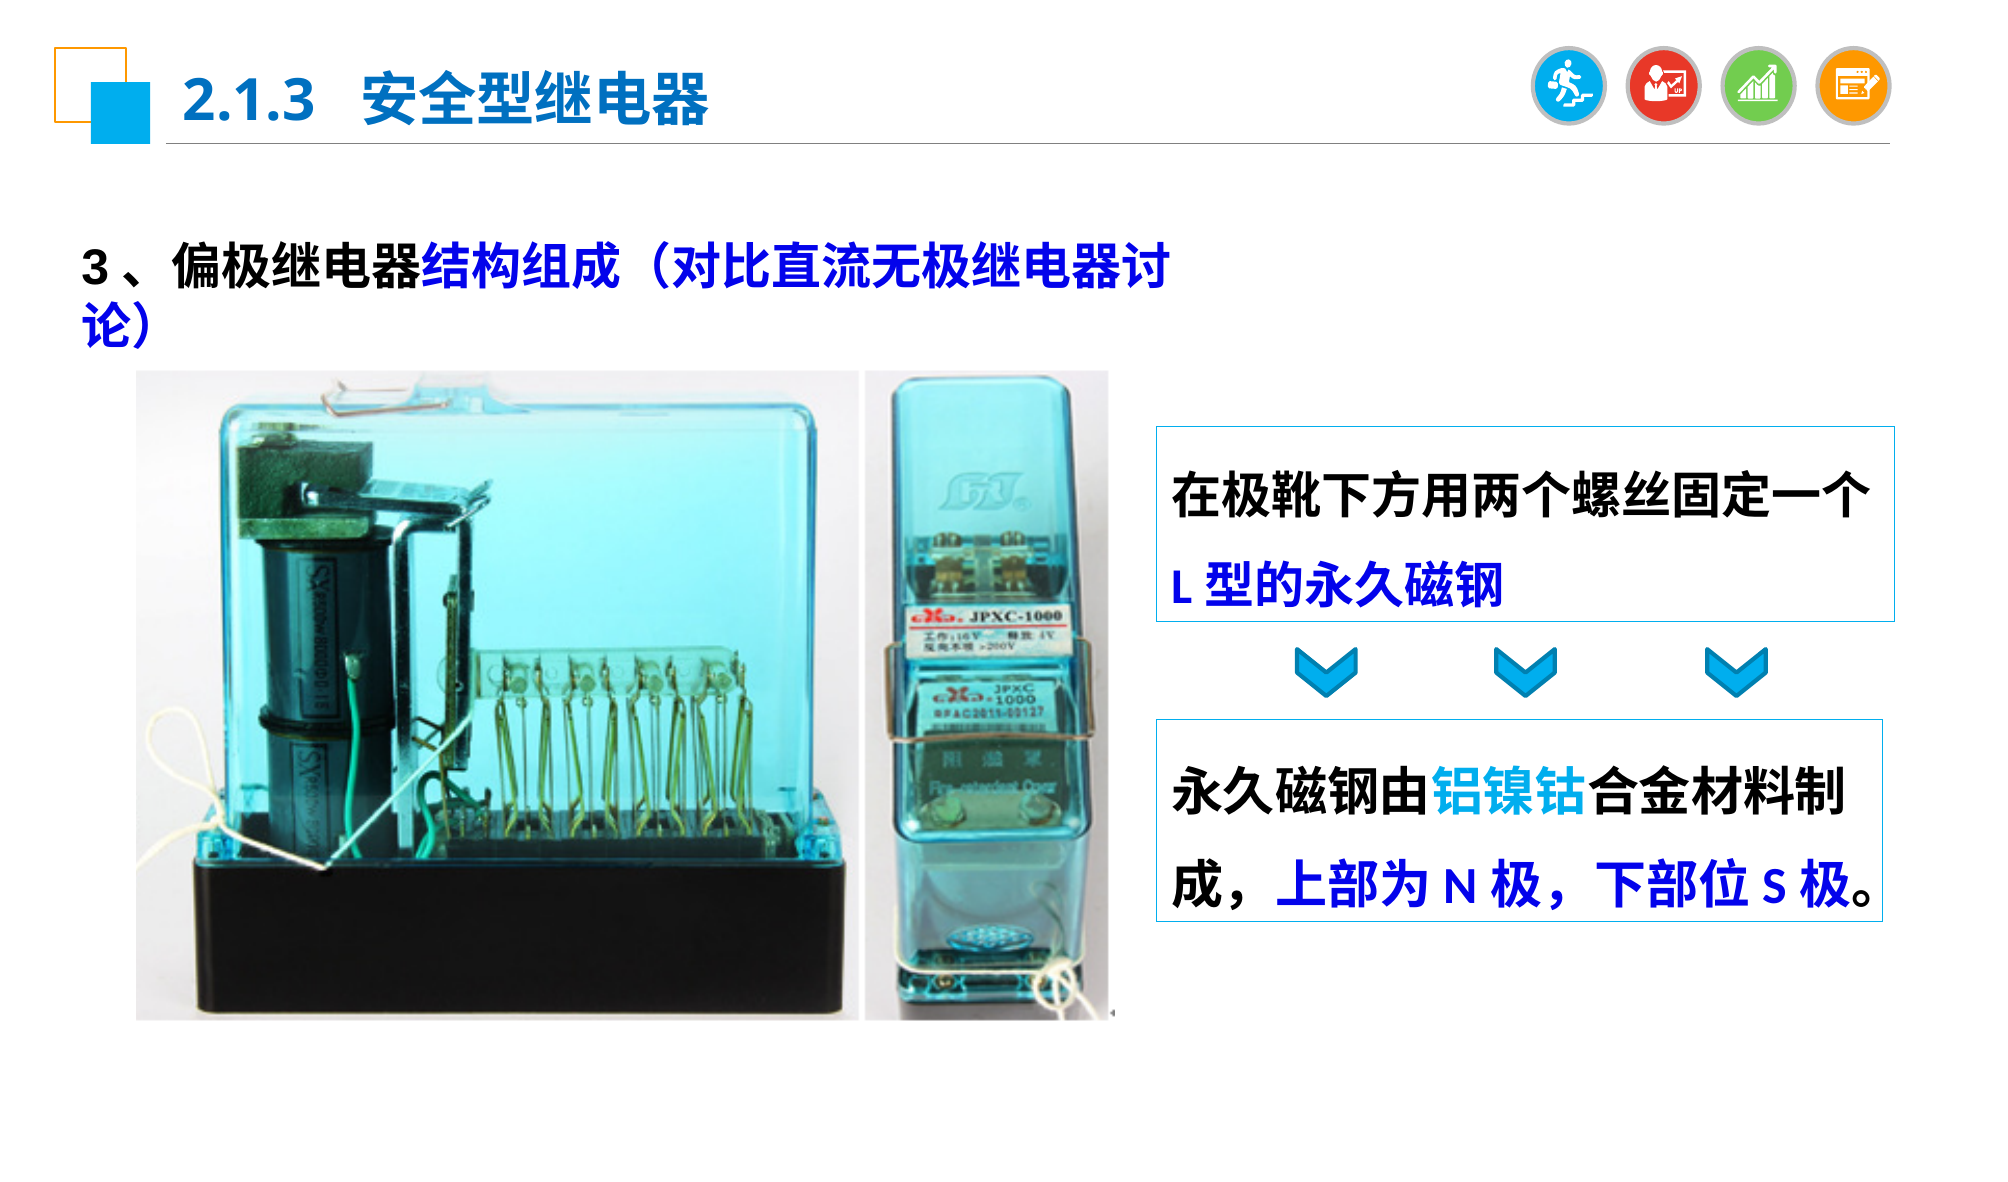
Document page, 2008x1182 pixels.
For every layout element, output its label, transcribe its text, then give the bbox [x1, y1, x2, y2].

picture [136, 367, 1116, 1025]
text_box 3、偏极继电器结构组成（对比直流无极继电器讨论） [66, 227, 1262, 363]
text_box 2.1.3 安全型继电器 [162, 51, 731, 142]
text_box [1494, 647, 1557, 698]
text_box 在极靴下方用两个螺丝固定一个L型的永久磁钢 [1156, 426, 1895, 622]
text_box 永久磁钢由铝镍钴合金材料制成，上部为N极，下部位S极。 [1156, 719, 1883, 922]
text_box [1294, 647, 1358, 698]
text_box [1705, 647, 1768, 698]
